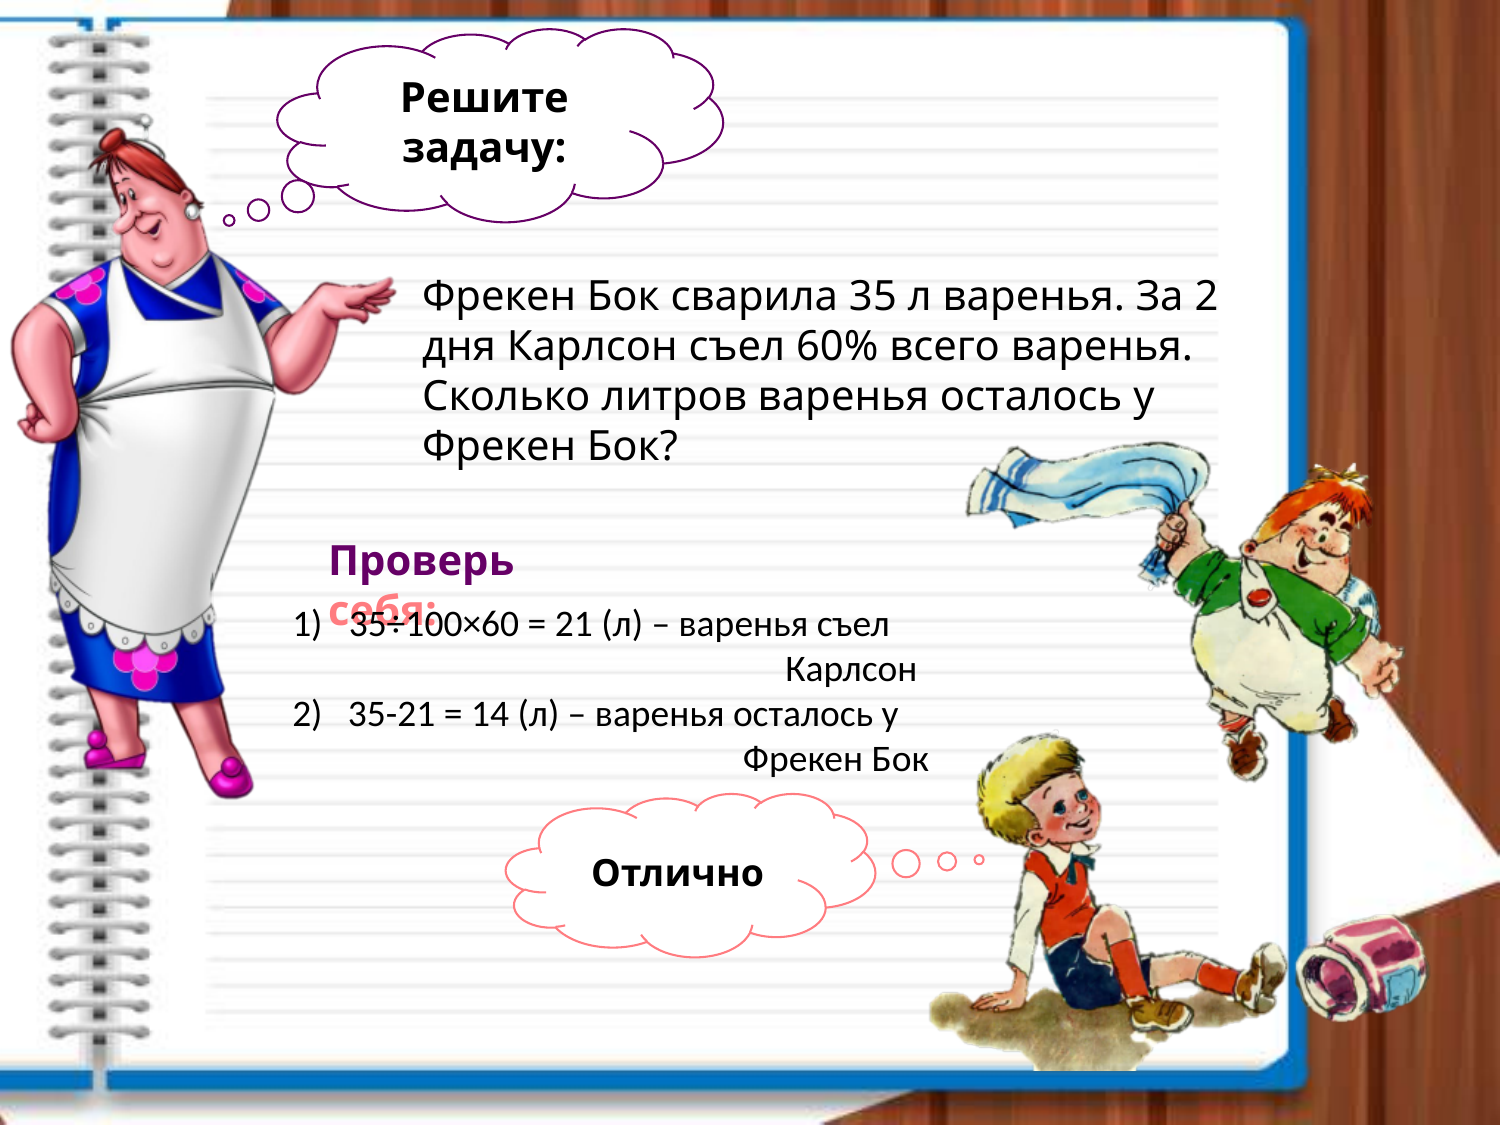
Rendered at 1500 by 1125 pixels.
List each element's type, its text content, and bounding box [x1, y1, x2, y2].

text_box Отлично [504, 792, 877, 959]
text_box Решите задачу: [282, 28, 725, 224]
text_box Проверь себя: [408, 526, 634, 591]
picture [0, 0, 1500, 1125]
text_box Отлично [891, 848, 917, 879]
text_box Фрекен Бок сварила 35 л варенья. За 2 дня Карлсон съел 60% всего варенья. Сколько литров варенья осталось у Фрекен Бок? [408, 261, 1261, 477]
text_box 35÷100×60 = 21 (л) – варенья съел Карлсон 2) 35-21 = 14 (л) – варенья осталось у Фрекен Бок [277, 591, 917, 832]
